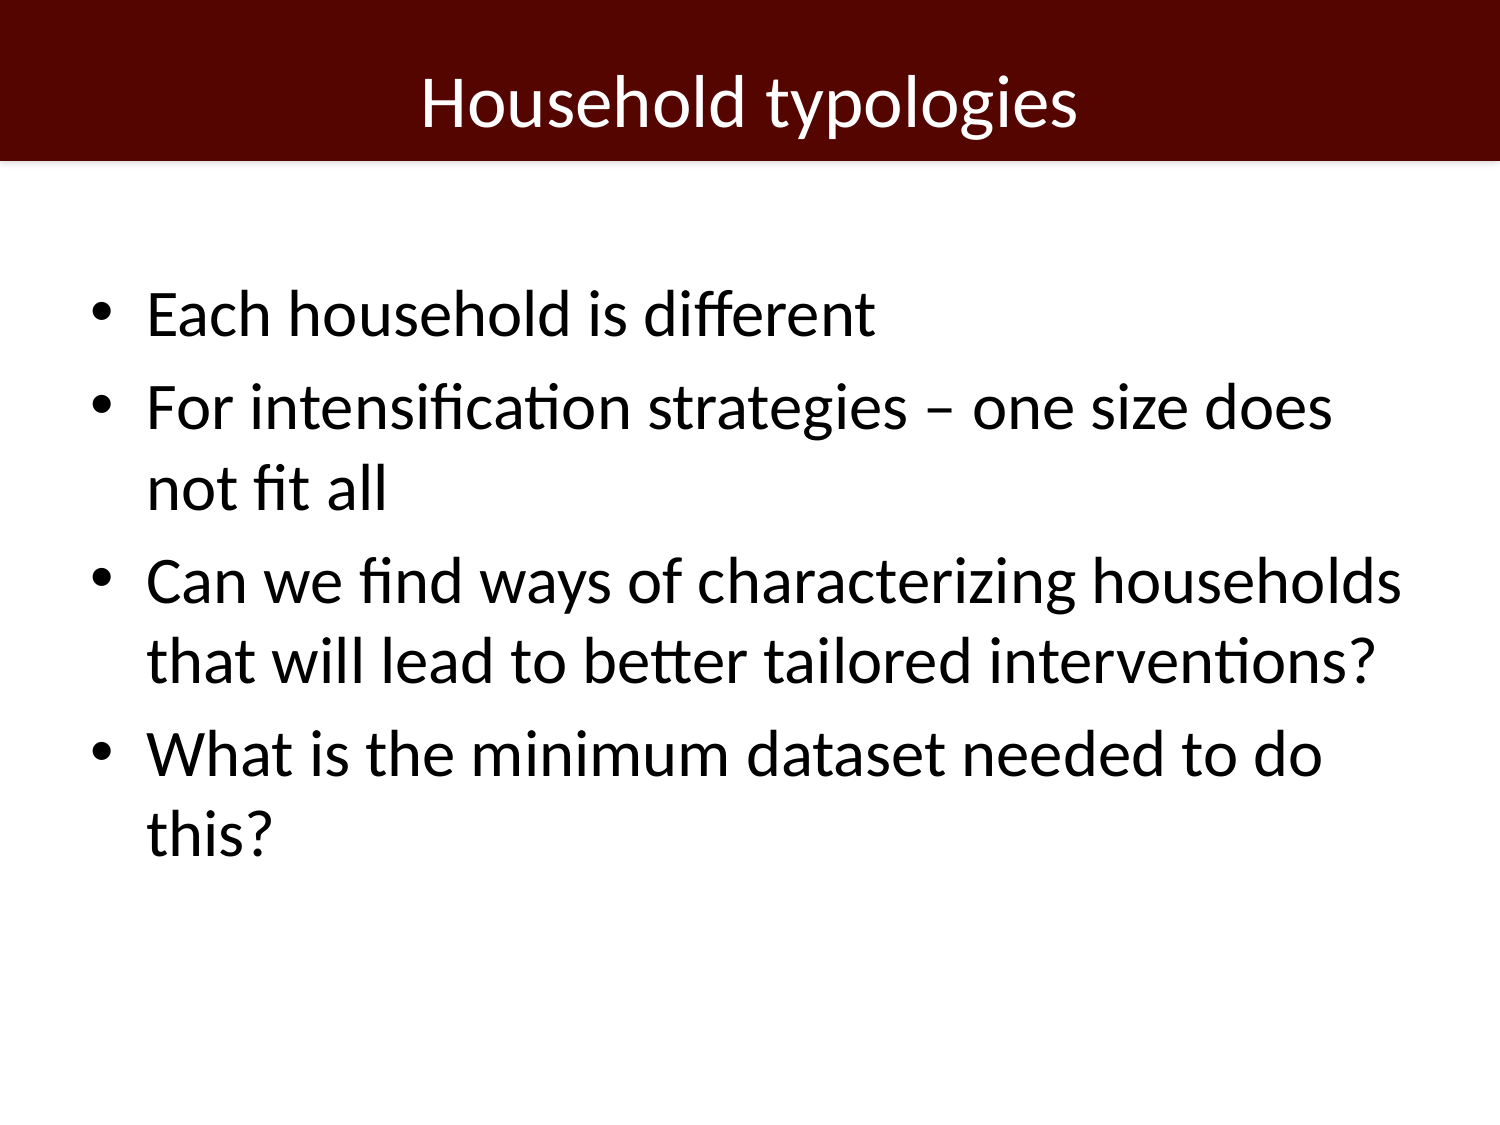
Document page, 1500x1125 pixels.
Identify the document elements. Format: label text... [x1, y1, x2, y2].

title Household typologies [75, 3, 1425, 191]
list Each household is different For intensification strategies – one size does not fit all Can we find ways of characterizing households that will lead to better tailored interventions? What is the minimum dataset needed to do this? [75, 262, 1425, 1005]
